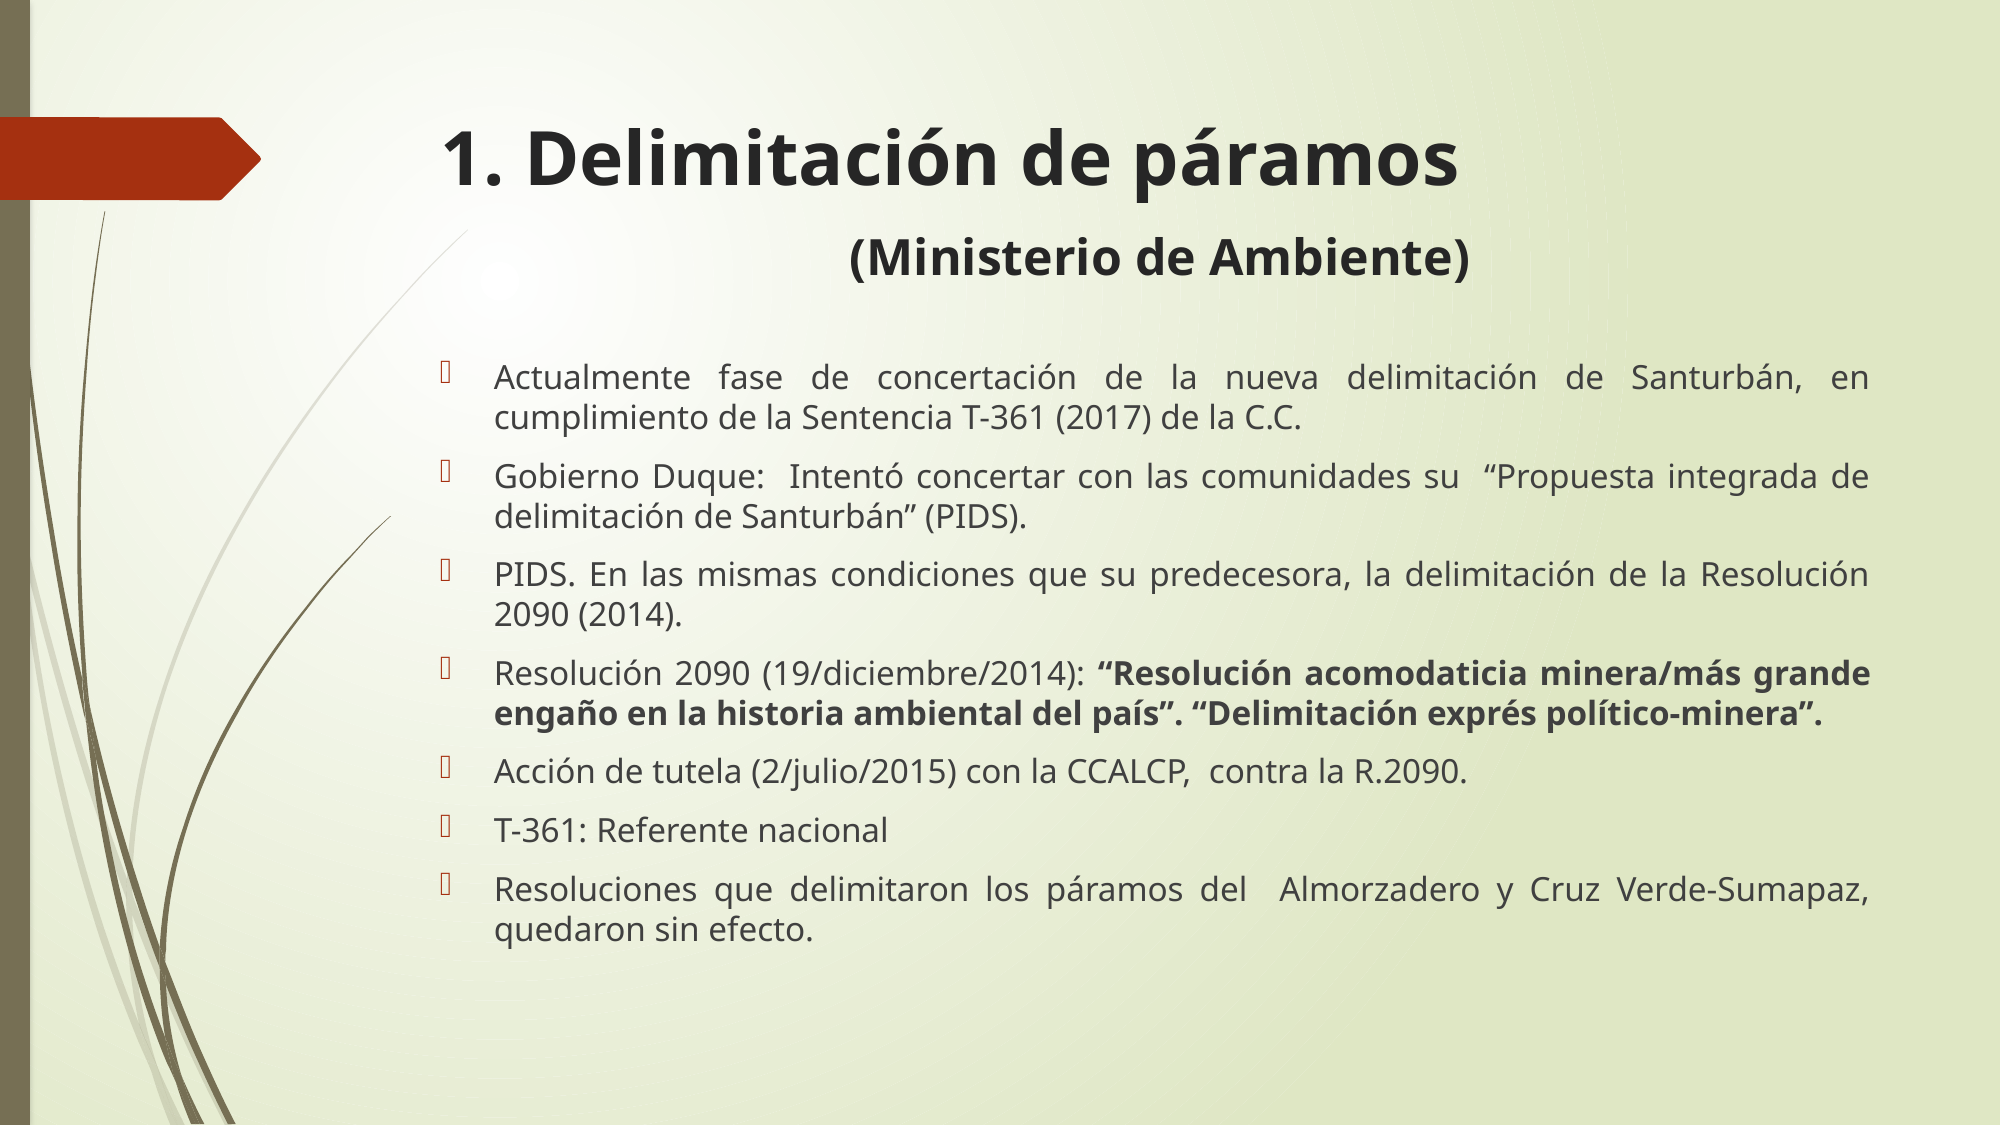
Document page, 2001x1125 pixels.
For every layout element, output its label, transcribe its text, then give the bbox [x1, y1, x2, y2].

title 1. Delimitación de páramos (Ministerio de Ambiente) [425, 102, 1888, 313]
list Actualmente fase de concertación de la nueva delimitación de Santurbán, en cumplimiento de la Sentencia T-361 (2017) de la C.C. Gobierno Duque: Intentó concertar con las comunidades su “Propuesta integrada de delimitación de Santurbán” (PIDS). PIDS. En las mismas condiciones que su predecesora, la delimitación de la Resolución 2090 (2014). Resolución 2090 (19/diciembre/2014): “Resolución acomodaticia minera/más grande engaño en la historia ambiental del país”. “Delimitación exprés político-minera”. Acción de tutela (2/julio/2015) con la CCALCP, contra la R.2090. T-361: Referente nacional Resoluciones que delimitaron los páramos del Almorzadero y Cruz Verde-Sumapaz, quedaron sin efecto. [424, 348, 1888, 970]
